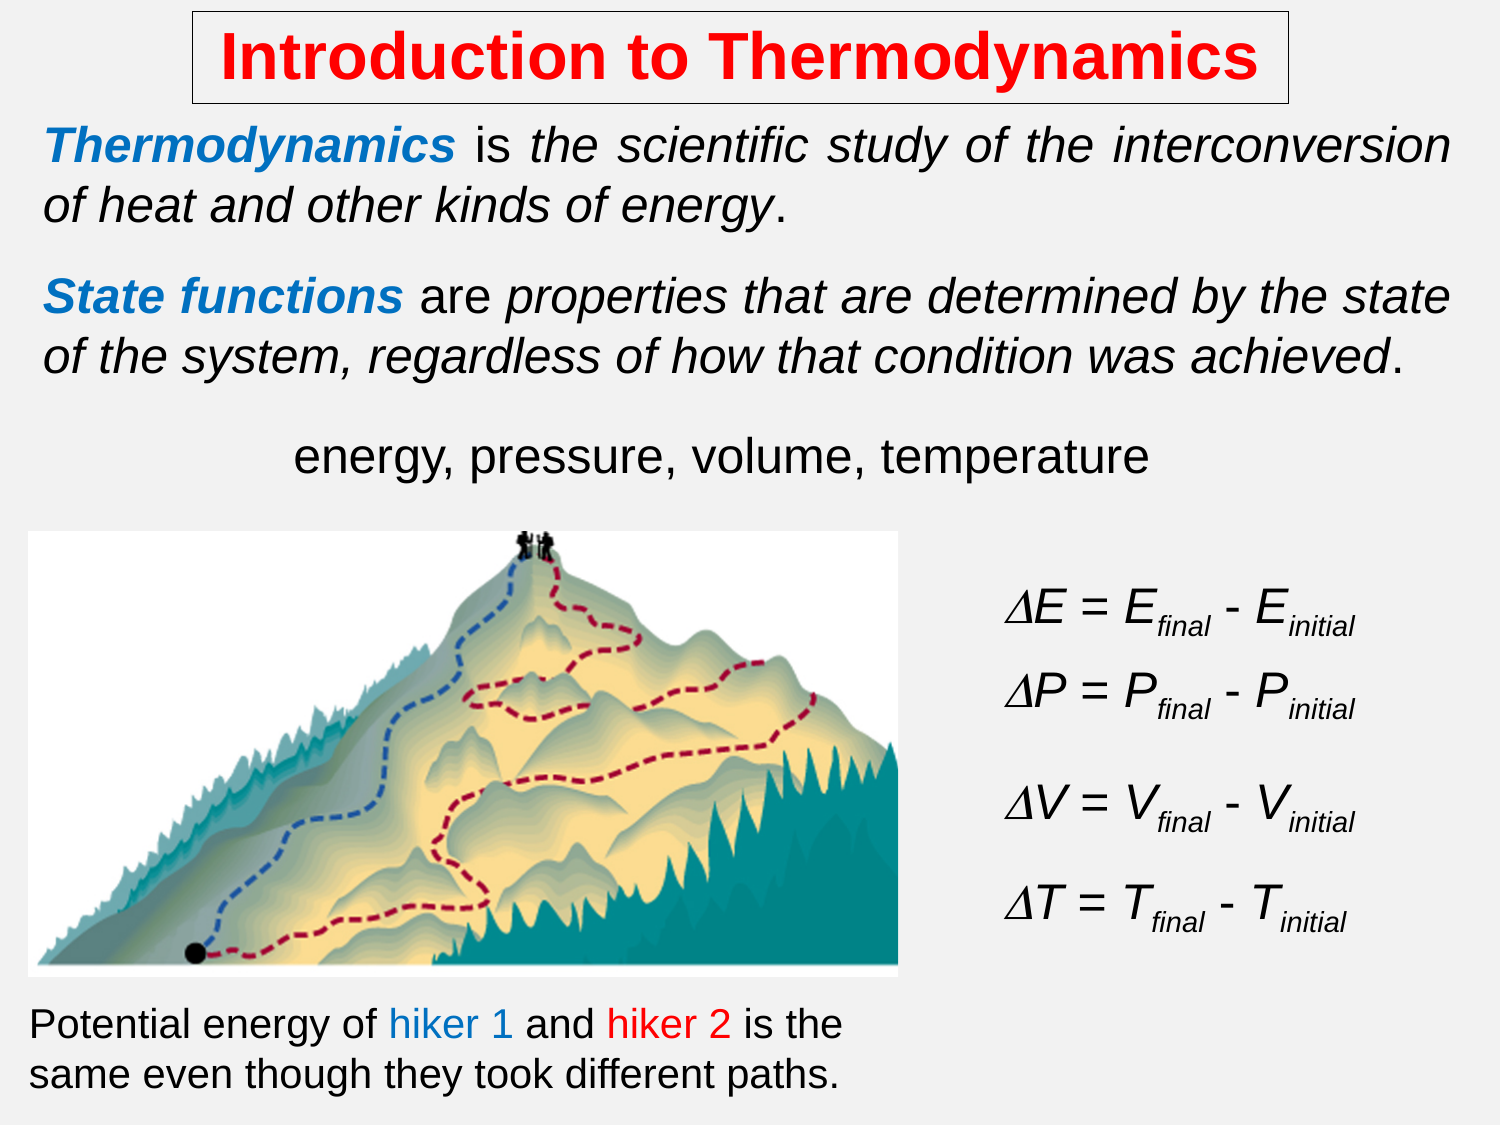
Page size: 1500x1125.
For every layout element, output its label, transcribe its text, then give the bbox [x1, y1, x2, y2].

title Introduction to Thermodynamics [192, 11, 1289, 104]
text_box Potential energy of hiker 1 and hiker 2 is the same even though they took different paths. [14, 989, 899, 1105]
text_box Thermodynamics is the scientific study of the interconversion of heat and other kinds of energy. [28, 105, 1467, 240]
text_box DE = Efinal - Einitial [988, 566, 1370, 649]
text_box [979, 649, 1379, 938]
text_box energy [278, 416, 426, 492]
text_box State functions are properties that are determined by the state of the system, regardless of how that condition was achieved. [28, 256, 1467, 392]
text_box , pressure, volume, temperature [426, 416, 1166, 492]
picture [28, 531, 899, 977]
